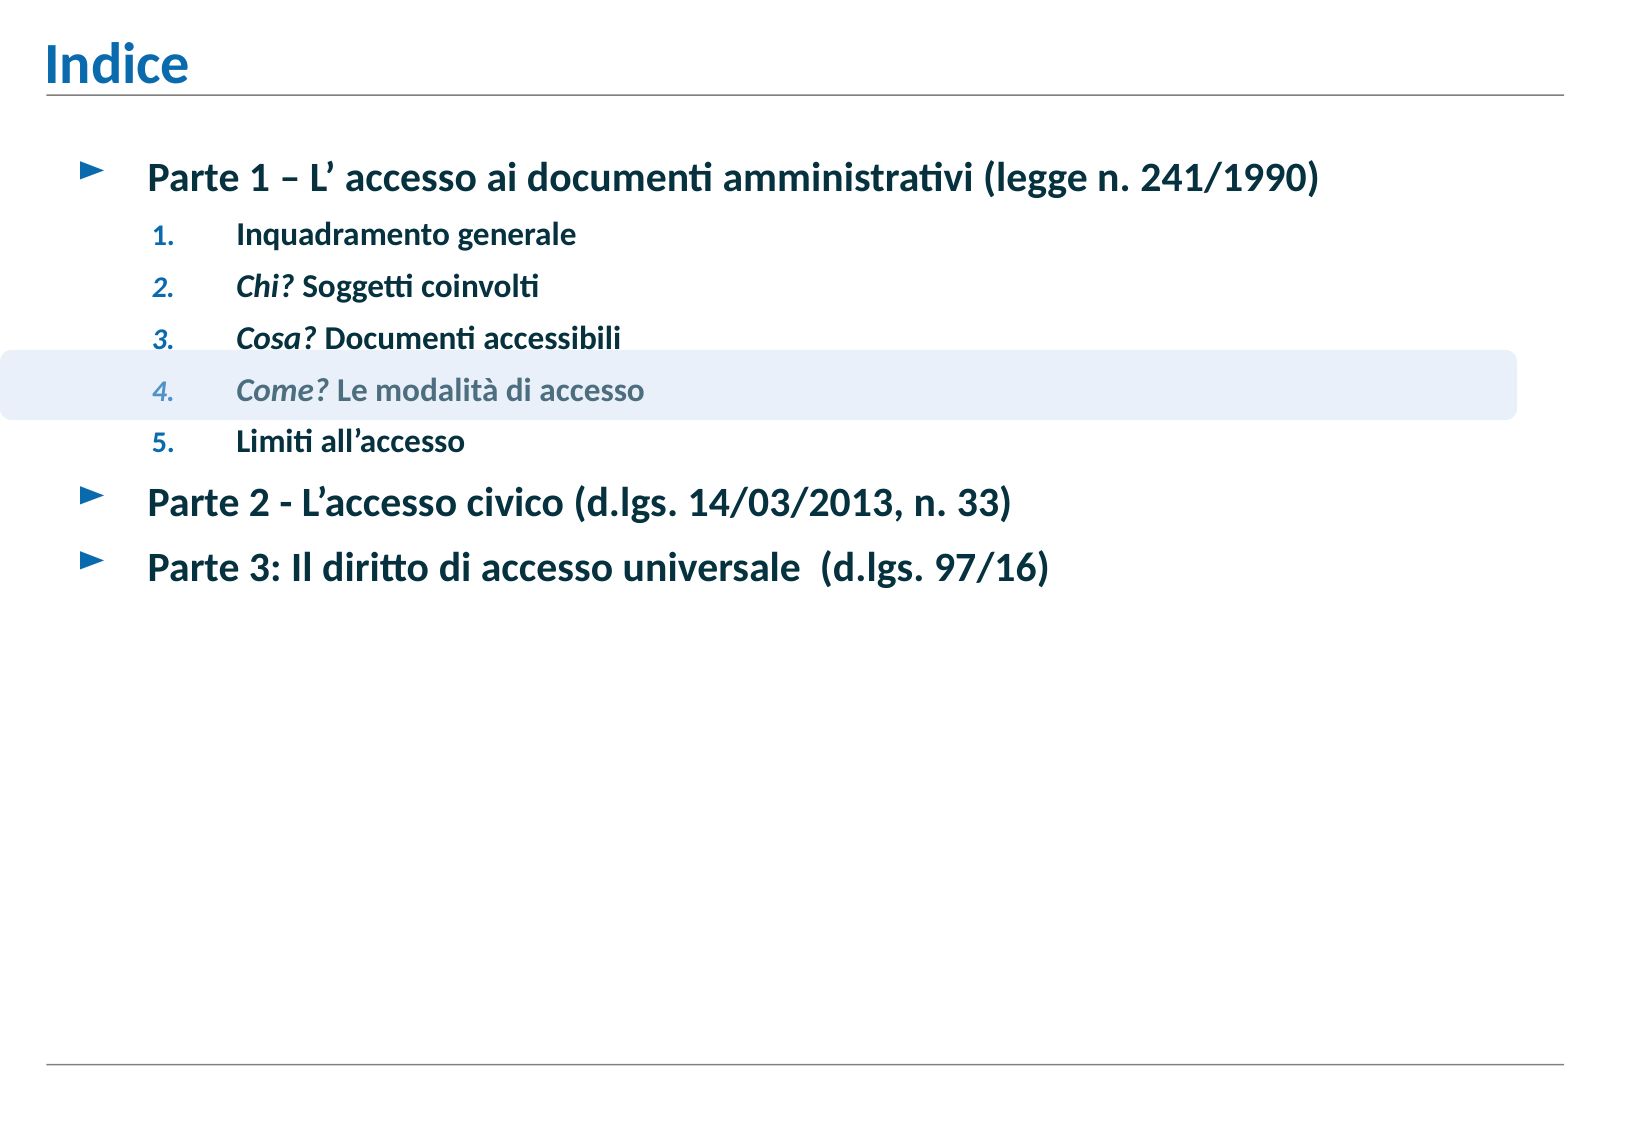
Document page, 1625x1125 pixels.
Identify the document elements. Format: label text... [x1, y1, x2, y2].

text_box Indice [44, 24, 1561, 91]
text_box [0, 349, 1518, 421]
text_box Parte 1 – L’ accesso ai documenti amministrativi (legge n. 241/1990) Inquadramento generale Chi? Soggetti coinvolti Cosa? Documenti accessibili Come? Le modalità di accesso Limiti all’accesso Parte 2 - L’accesso civico (d.lgs. 14/03/2013, n. 33) Parte 3: Il diritto di accesso universale (d.lgs. 97/16) [44, 127, 1561, 994]
